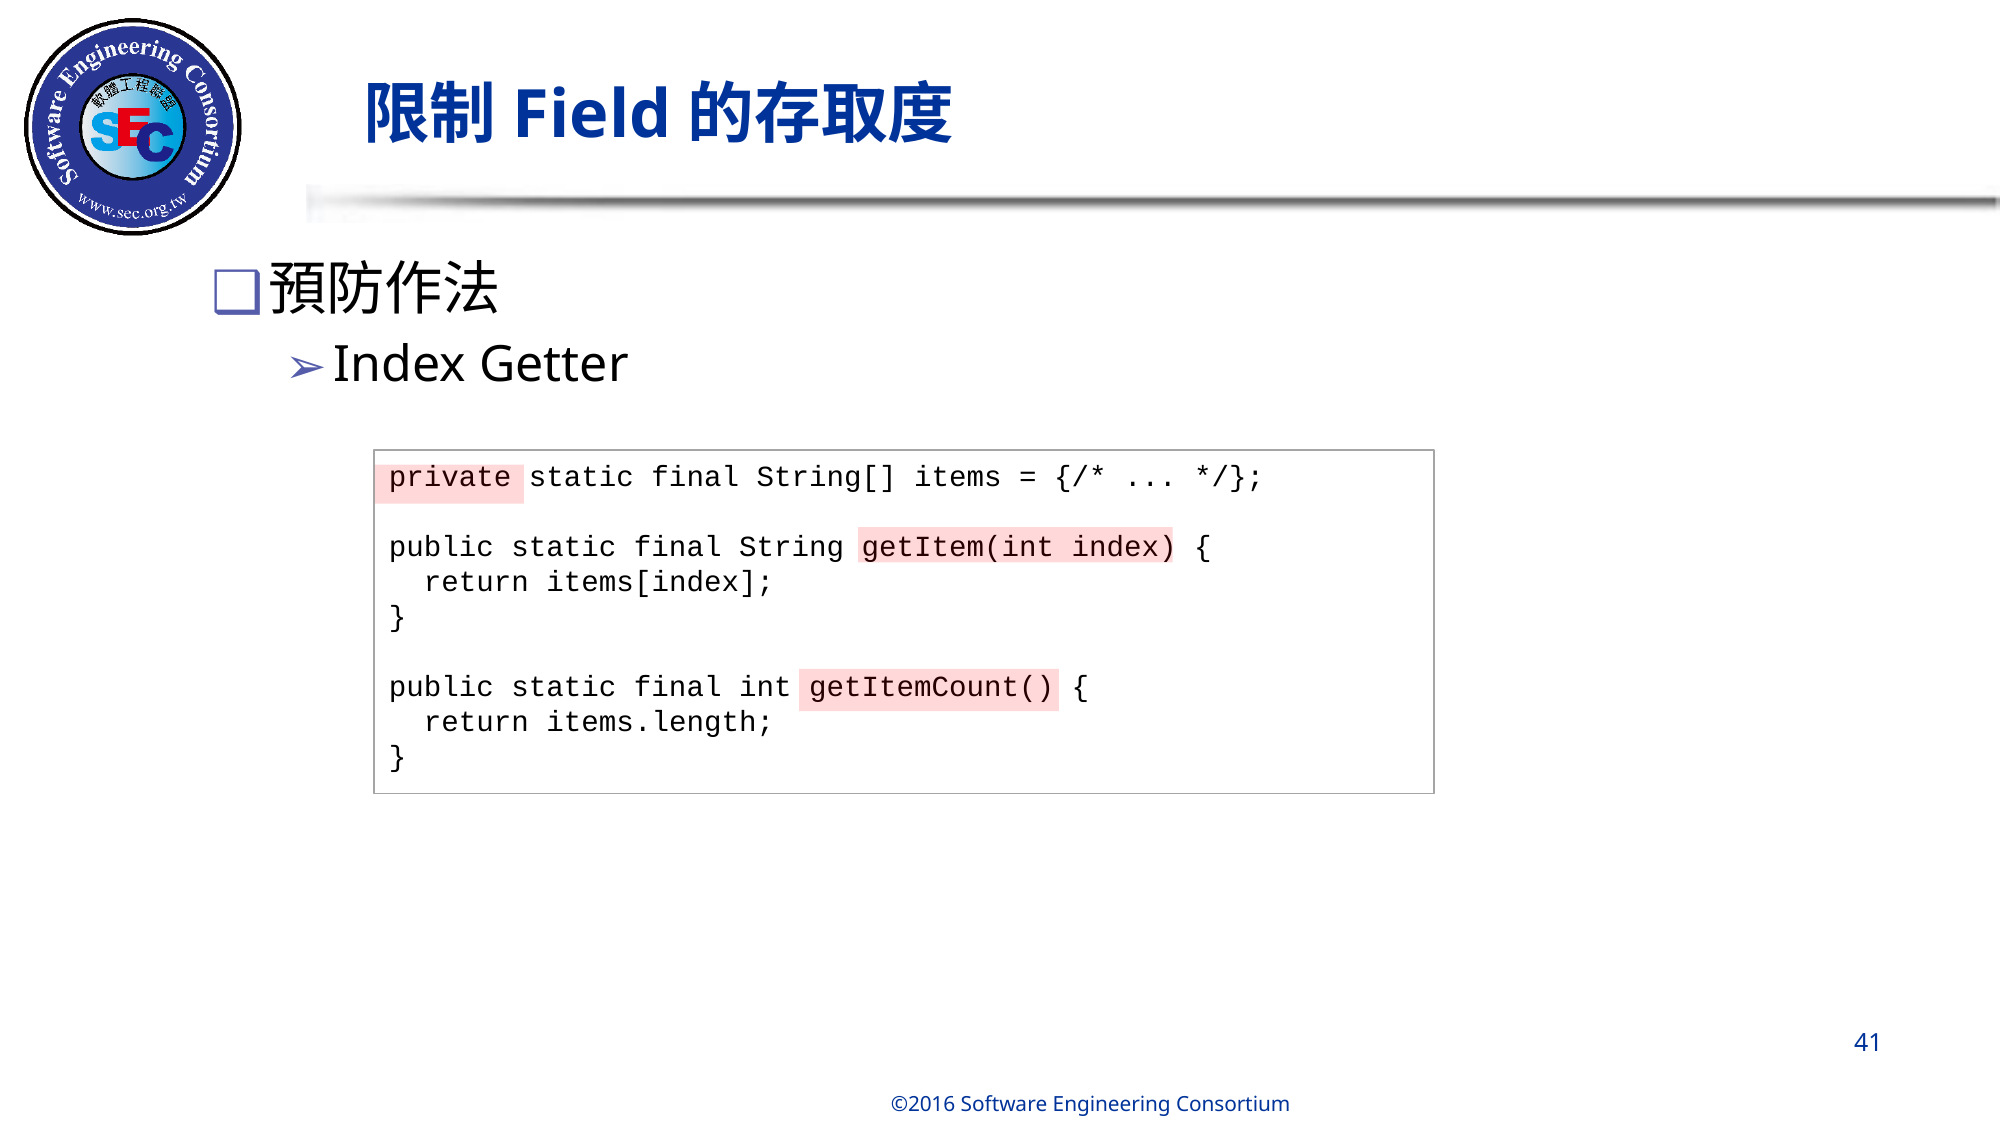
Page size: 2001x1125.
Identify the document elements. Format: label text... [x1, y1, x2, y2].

slide_number ‹#› [1481, 1019, 1898, 1094]
text_box [858, 527, 1173, 563]
text_box private static final String[] items = {/* ... */}; public static final String getItem(int index) { return items[index]; } public static final int getItemCount() { return items.length; } [373, 450, 1434, 794]
text_box [799, 668, 1059, 712]
text_box [374, 464, 524, 504]
picture [306, 184, 2000, 223]
title 限制Field的存取度 [348, 42, 2000, 179]
list 預防作法 Index Getter [196, 243, 1898, 1000]
picture [0, 0, 265, 259]
